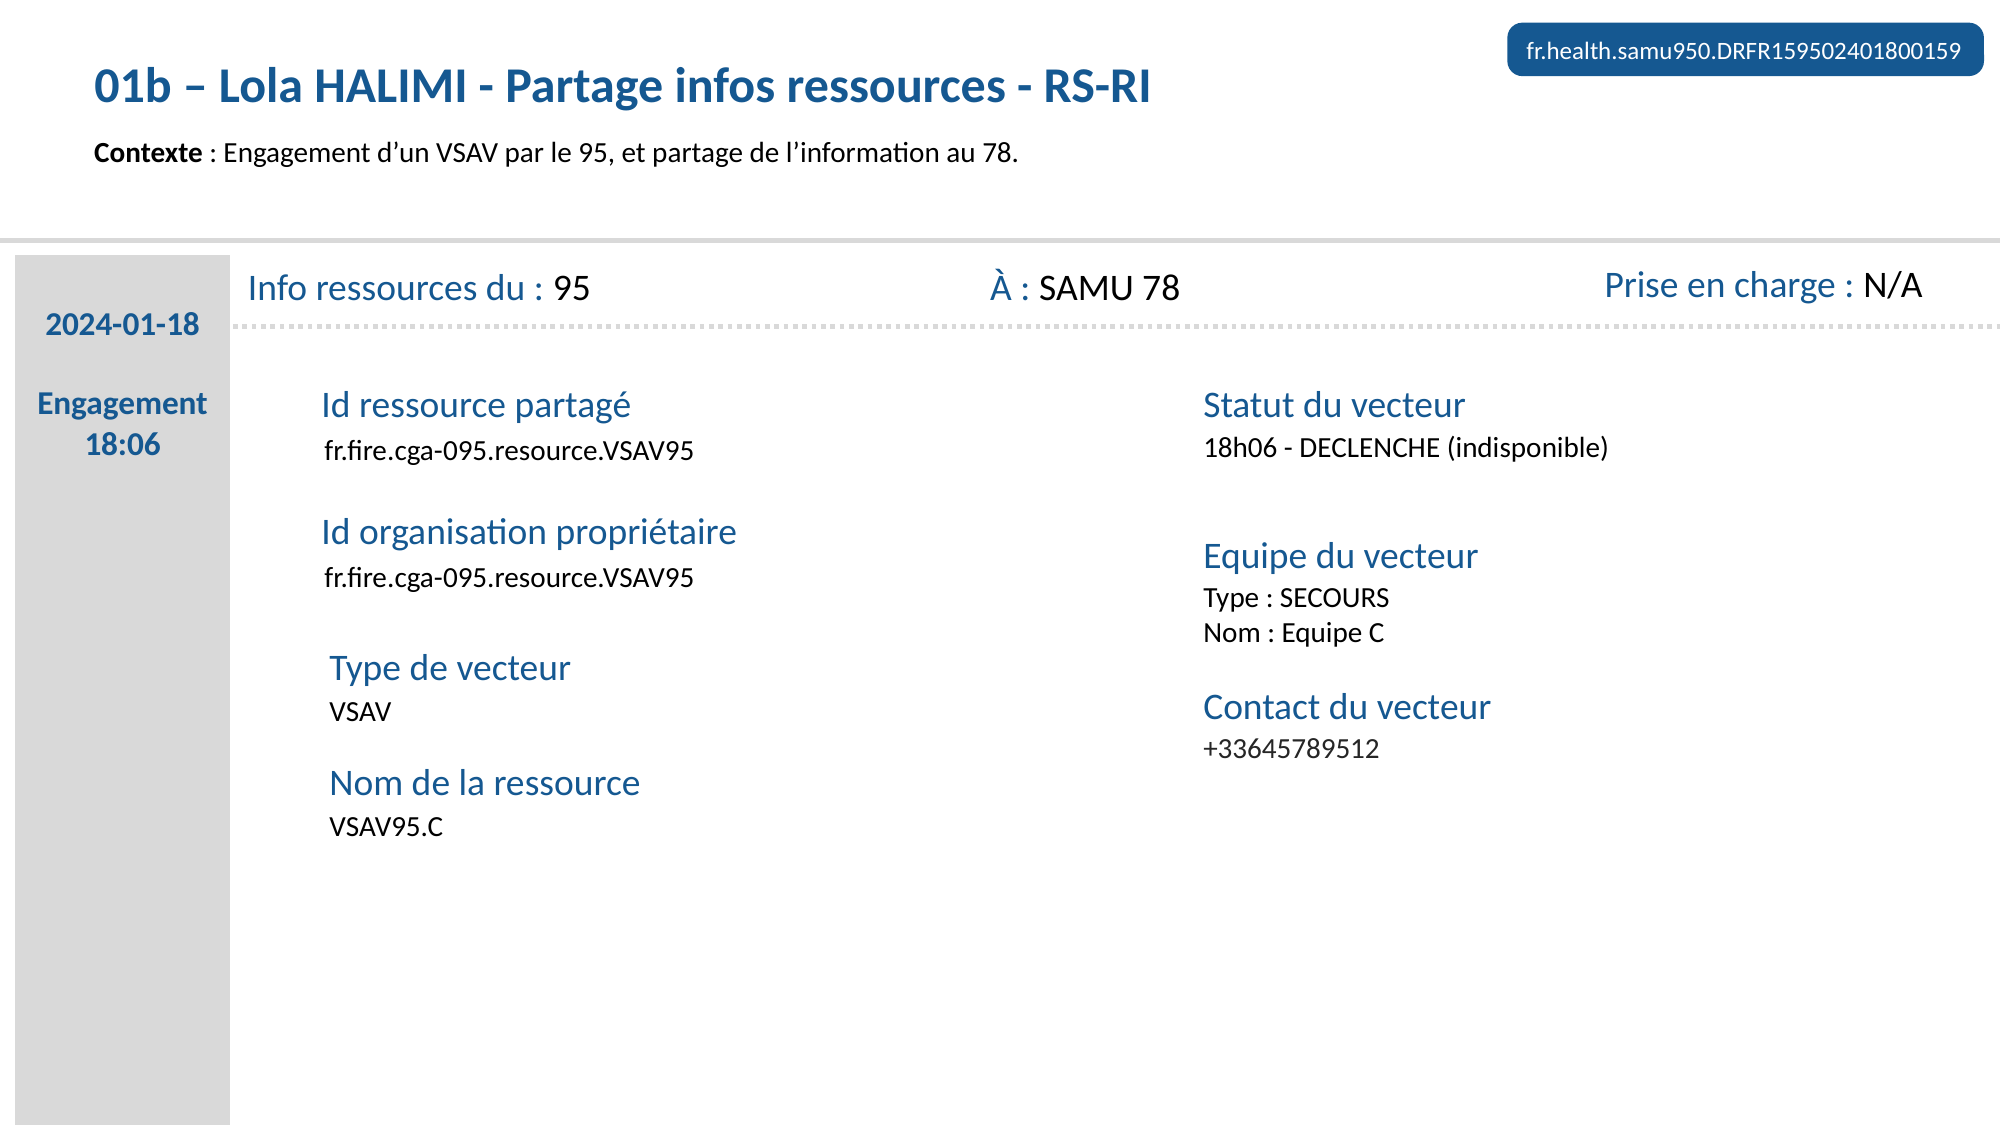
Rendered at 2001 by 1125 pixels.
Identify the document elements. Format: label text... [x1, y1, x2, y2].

text_box VSAV [314, 685, 993, 735]
text_box 2024-01-18 Engagement 18:06 [15, 255, 230, 1125]
text_box 18h06 - DECLENCHE (indisponible) [1188, 420, 1861, 471]
text_box fr.fire.cga-095.resource.VSAV95 [309, 550, 961, 601]
text_box Type de vecteur [314, 635, 627, 685]
text_box À : SAMU 78 [834, 256, 1337, 316]
text_box Id ressource partagé [306, 372, 900, 433]
text_box fr.fire.cga-095.resource.VSAV95 [309, 424, 961, 474]
text_box Nom de la ressource [314, 750, 687, 800]
text_box Statut du vecteur [1188, 372, 1484, 420]
text_box Contexte : Engagement d’un VSAV par le 95, et partage de l’information au 78. [79, 126, 1481, 176]
text_box Prise en charge : N/A [1574, 252, 1938, 313]
text_box 01b – Lola HALIMI - Partage infos ressources - RS-RI [79, 45, 1508, 121]
text_box Equipe du vecteur [1188, 523, 1526, 571]
text_box +33645789512 [1188, 722, 1861, 772]
text_box VSAV95.C [314, 800, 833, 850]
text_box Type : SECOURS Nom : Equipe C [1188, 571, 1861, 656]
text_box Info ressources du : 95 [233, 256, 735, 316]
text_box fr.health.samu950.DRFR159502401800159 [1507, 22, 1985, 77]
text_box Contact du vecteur [1188, 674, 1526, 722]
text_box Id organisation propriétaire [306, 499, 900, 560]
